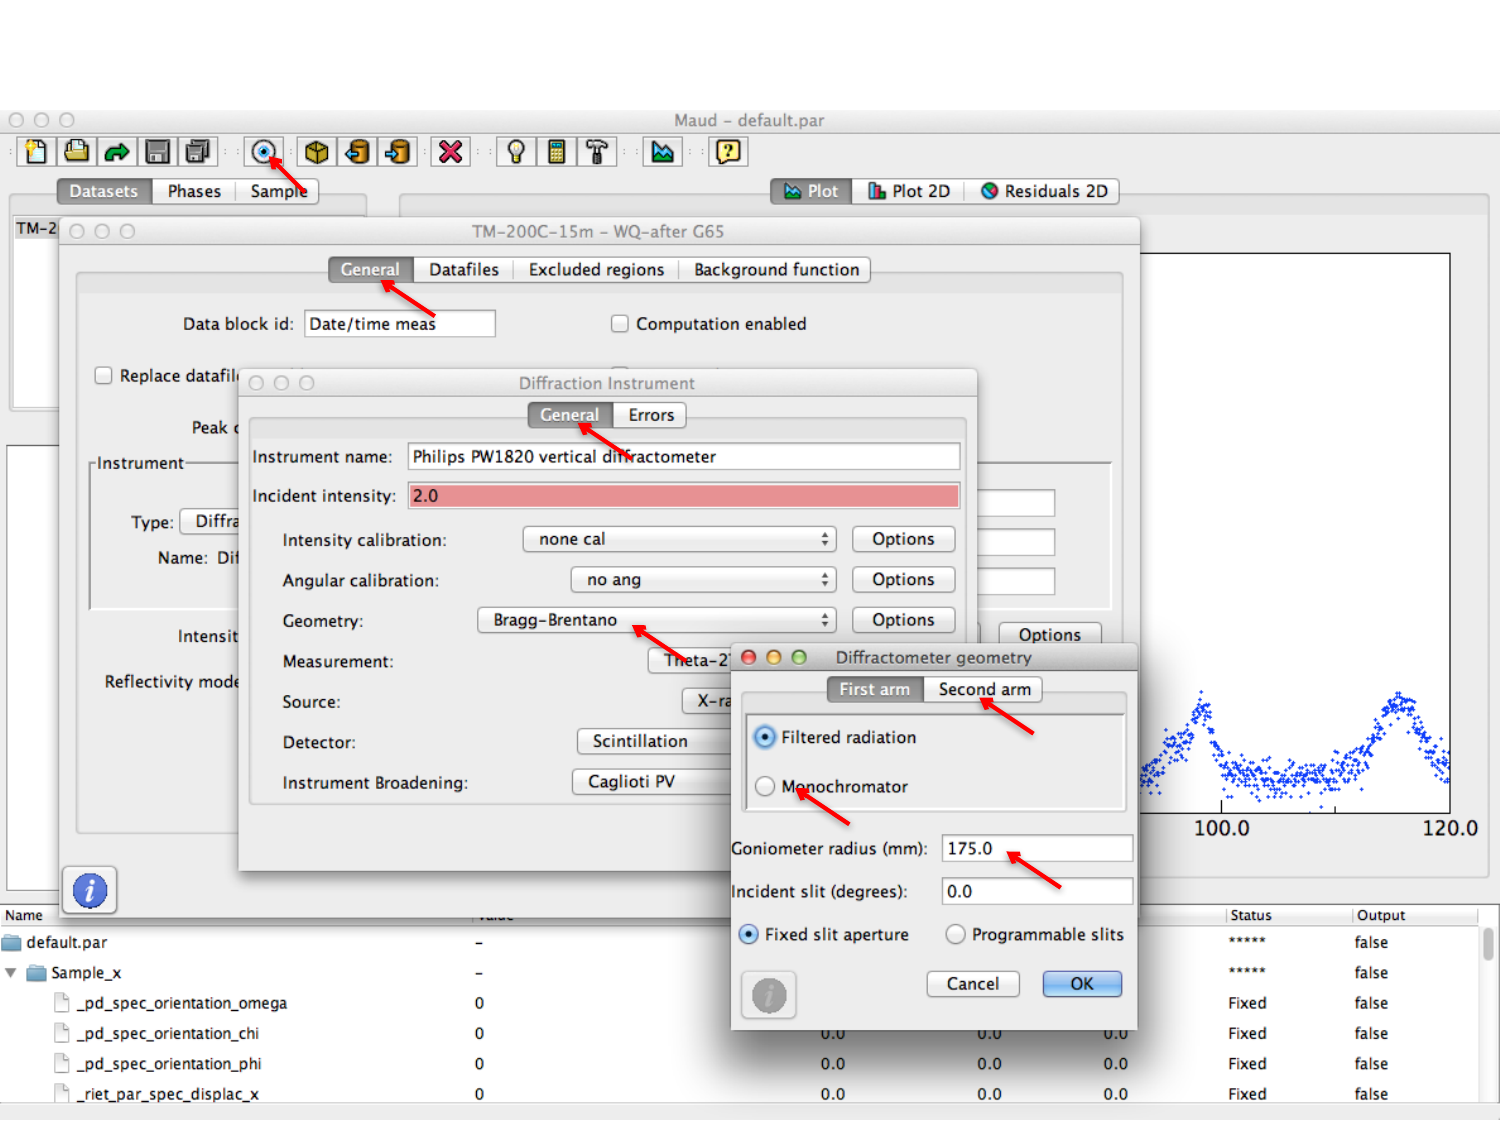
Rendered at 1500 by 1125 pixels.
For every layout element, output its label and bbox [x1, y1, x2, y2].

picture [0, 110, 1500, 1121]
text_box [978, 697, 1034, 734]
text_box [794, 787, 850, 825]
text_box [268, 155, 306, 193]
text_box [1006, 851, 1061, 888]
text_box [380, 279, 435, 317]
text_box [577, 422, 633, 460]
text_box [631, 624, 687, 662]
